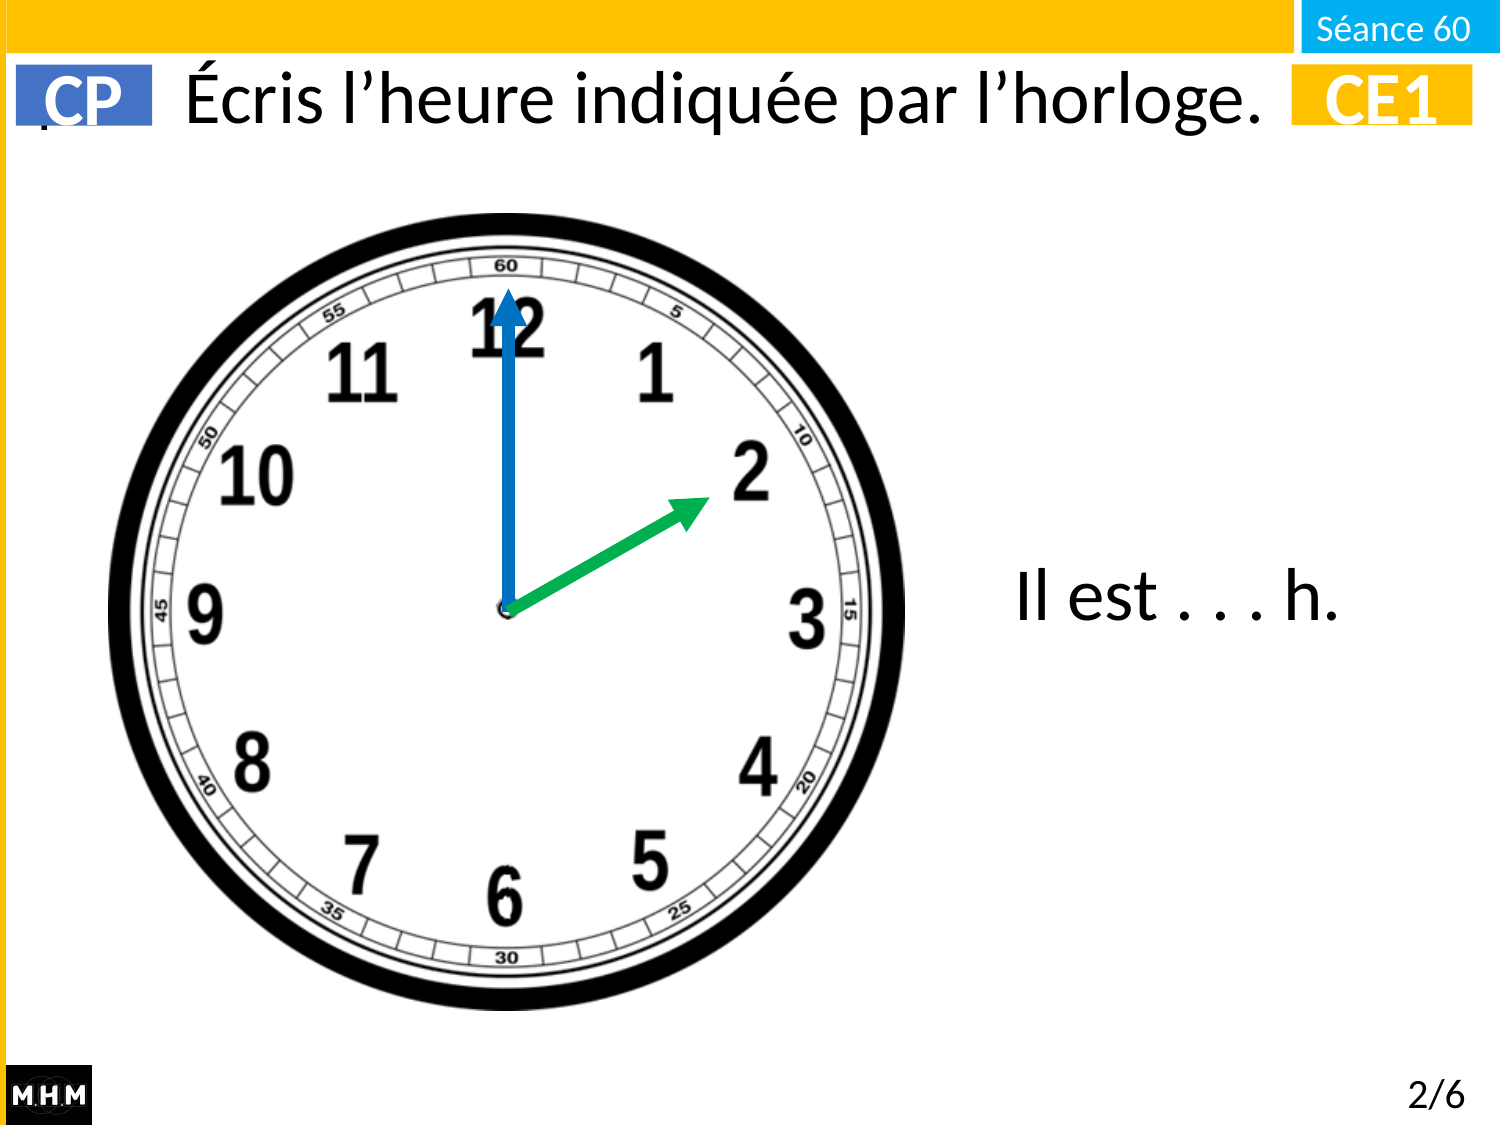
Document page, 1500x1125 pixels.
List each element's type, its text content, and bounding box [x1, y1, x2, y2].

text_box CE1 [1291, 63, 1474, 126]
picture [6, 1065, 92, 1125]
title Écris l’heure indiquée par l’horloge. [169, 49, 1464, 149]
text_box Il est . . . h. [999, 546, 1391, 646]
text_box CP [15, 64, 153, 127]
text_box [508, 497, 710, 613]
picture [108, 213, 905, 1011]
list 2/6 [1373, 1064, 1500, 1125]
